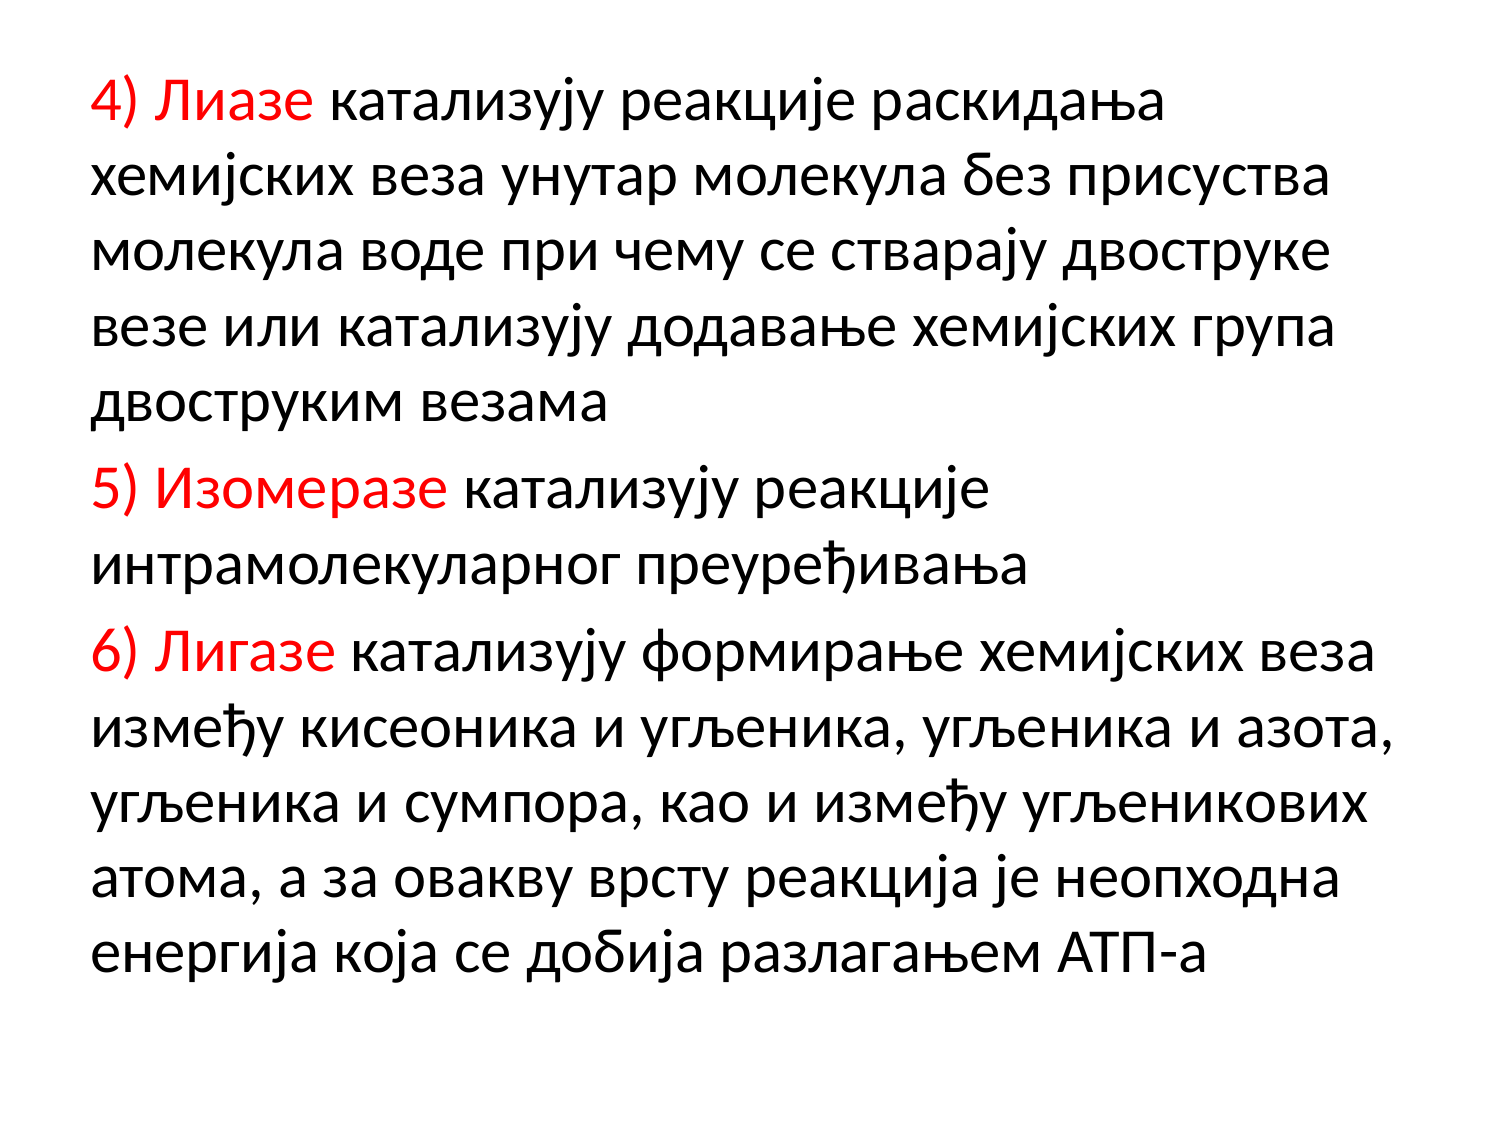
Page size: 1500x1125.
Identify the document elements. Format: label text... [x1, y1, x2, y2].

list 4) Лиазе катализују реакције раскидања хемијских веза унутар молекула без присуства молекула воде при чему се стварају двоструке везе или катализују додавање хемијских група двоструким везама 5) Изомеразе катализују реакције интрамолекуларног преуређивања 6) Лигазе катализују формирање хемијских веза између кисеоника и угљеника, угљеника и азота, угљеника и сумпора, као и између угљеникових атома, а за овакву врсту реакција је неопходна енергија која се добија разлагањем АТП-a [75, 50, 1425, 1005]
